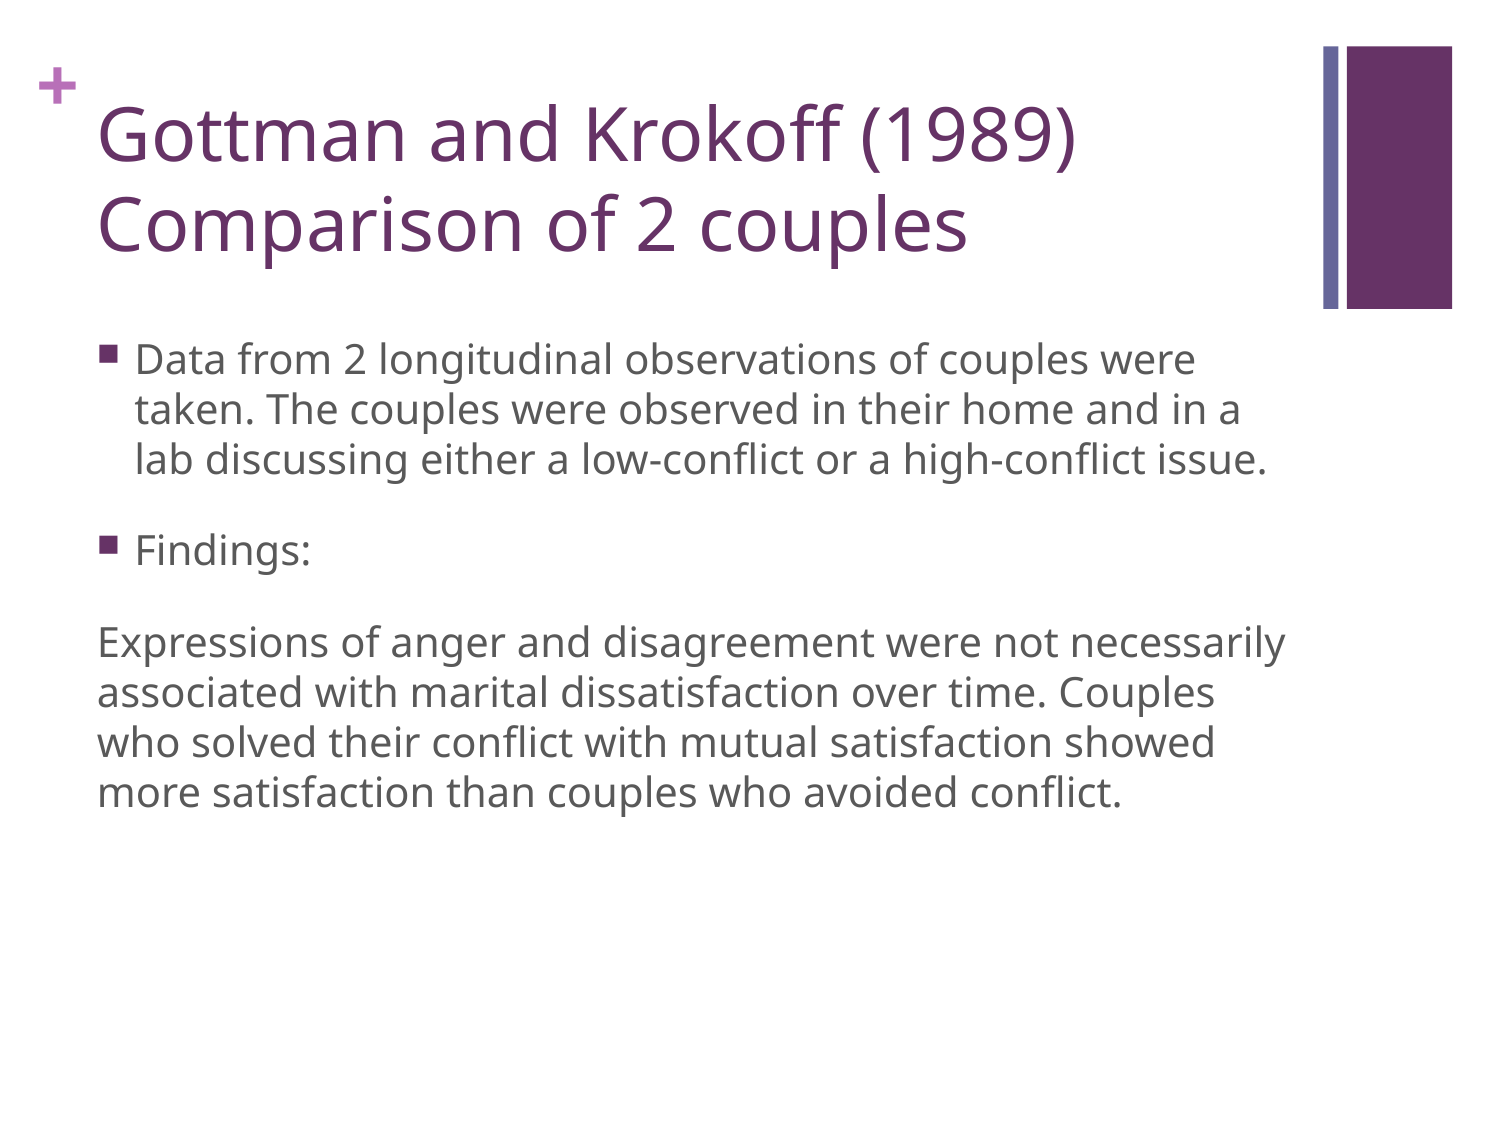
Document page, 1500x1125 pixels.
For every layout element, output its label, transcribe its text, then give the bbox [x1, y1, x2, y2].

title Gottman and Krokoff (1989) Comparison of 2 couples [81, 79, 1322, 263]
list Data from 2 longitudinal observations of couples were taken. The couples were observed in their home and in a lab discussing either a low-conflict or a high-conflict issue. Findings: Expressions of anger and disagreement were not necessarily associated with marital dissatisfaction over time. Couples who solved their conflict with mutual satisfaction showed more satisfaction than couples who avoided conflict. [81, 324, 1322, 1005]
